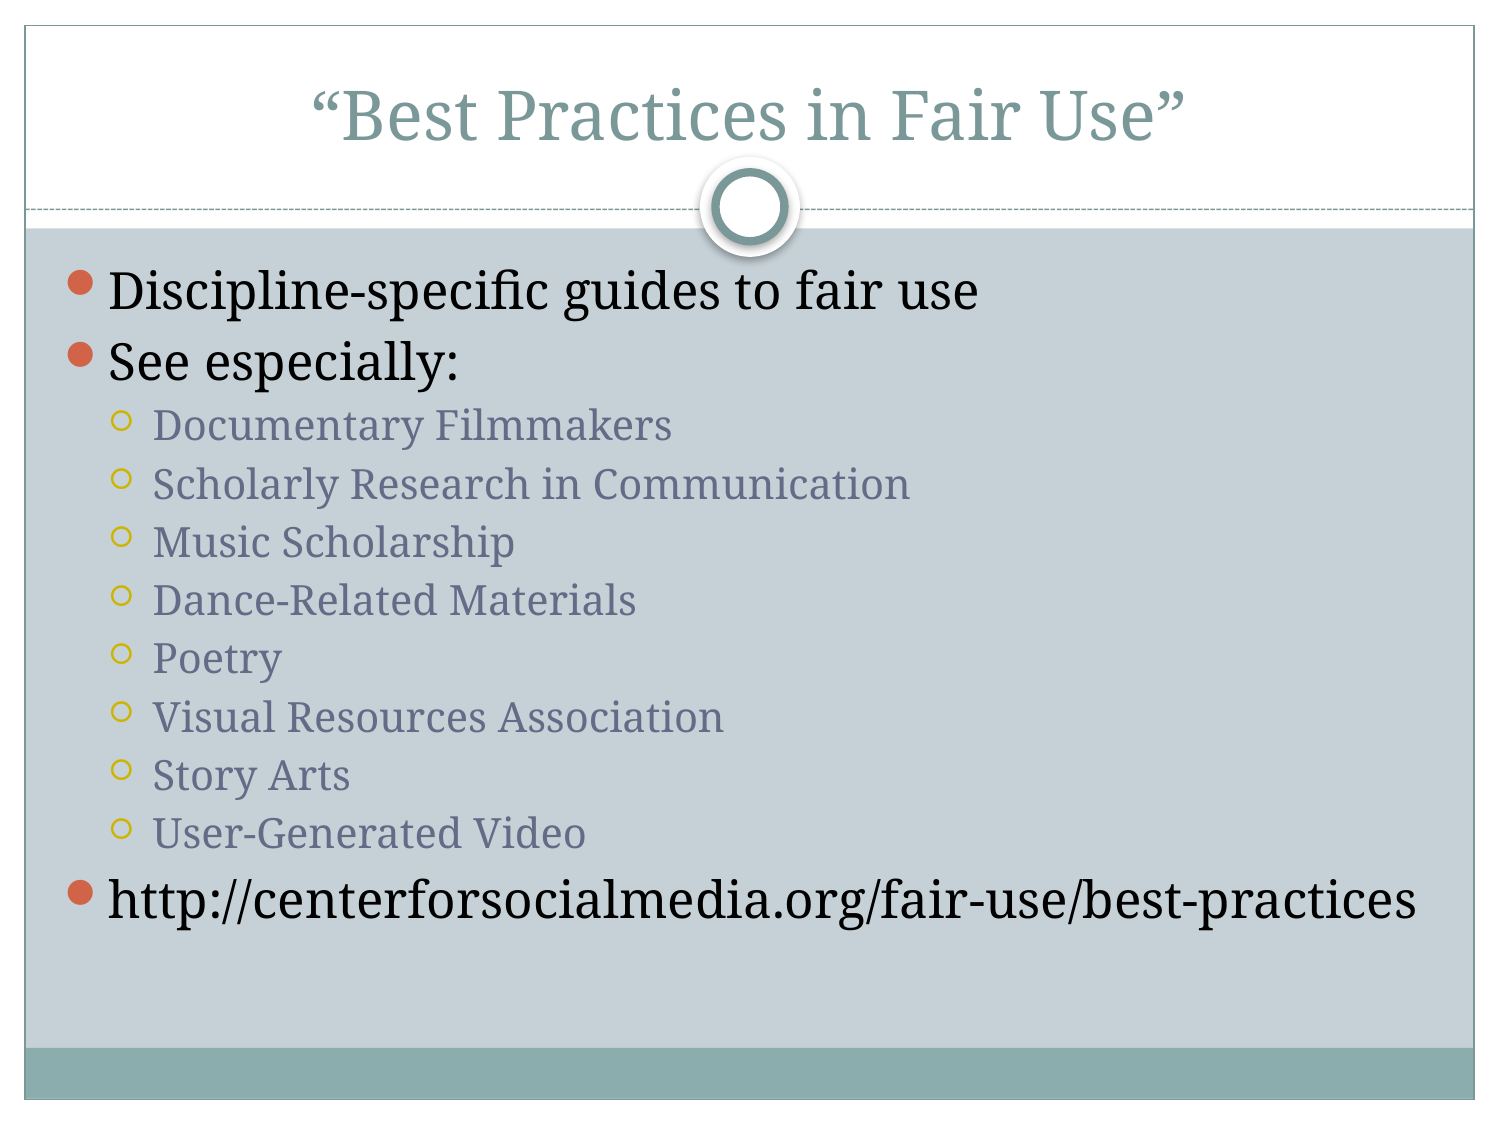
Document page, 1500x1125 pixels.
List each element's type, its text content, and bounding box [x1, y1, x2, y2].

title “Best Practices in Fair Use” [49, 37, 1450, 162]
list Discipline-specific guides to fair use See especially: Documentary Filmmakers Scholarly Research in Communication Music Scholarship Dance-Related Materials Poetry Visual Resources Association Story Arts User-Generated Video http://centerforsocialmedia.org/fair-use/best-practices [49, 250, 1445, 1001]
